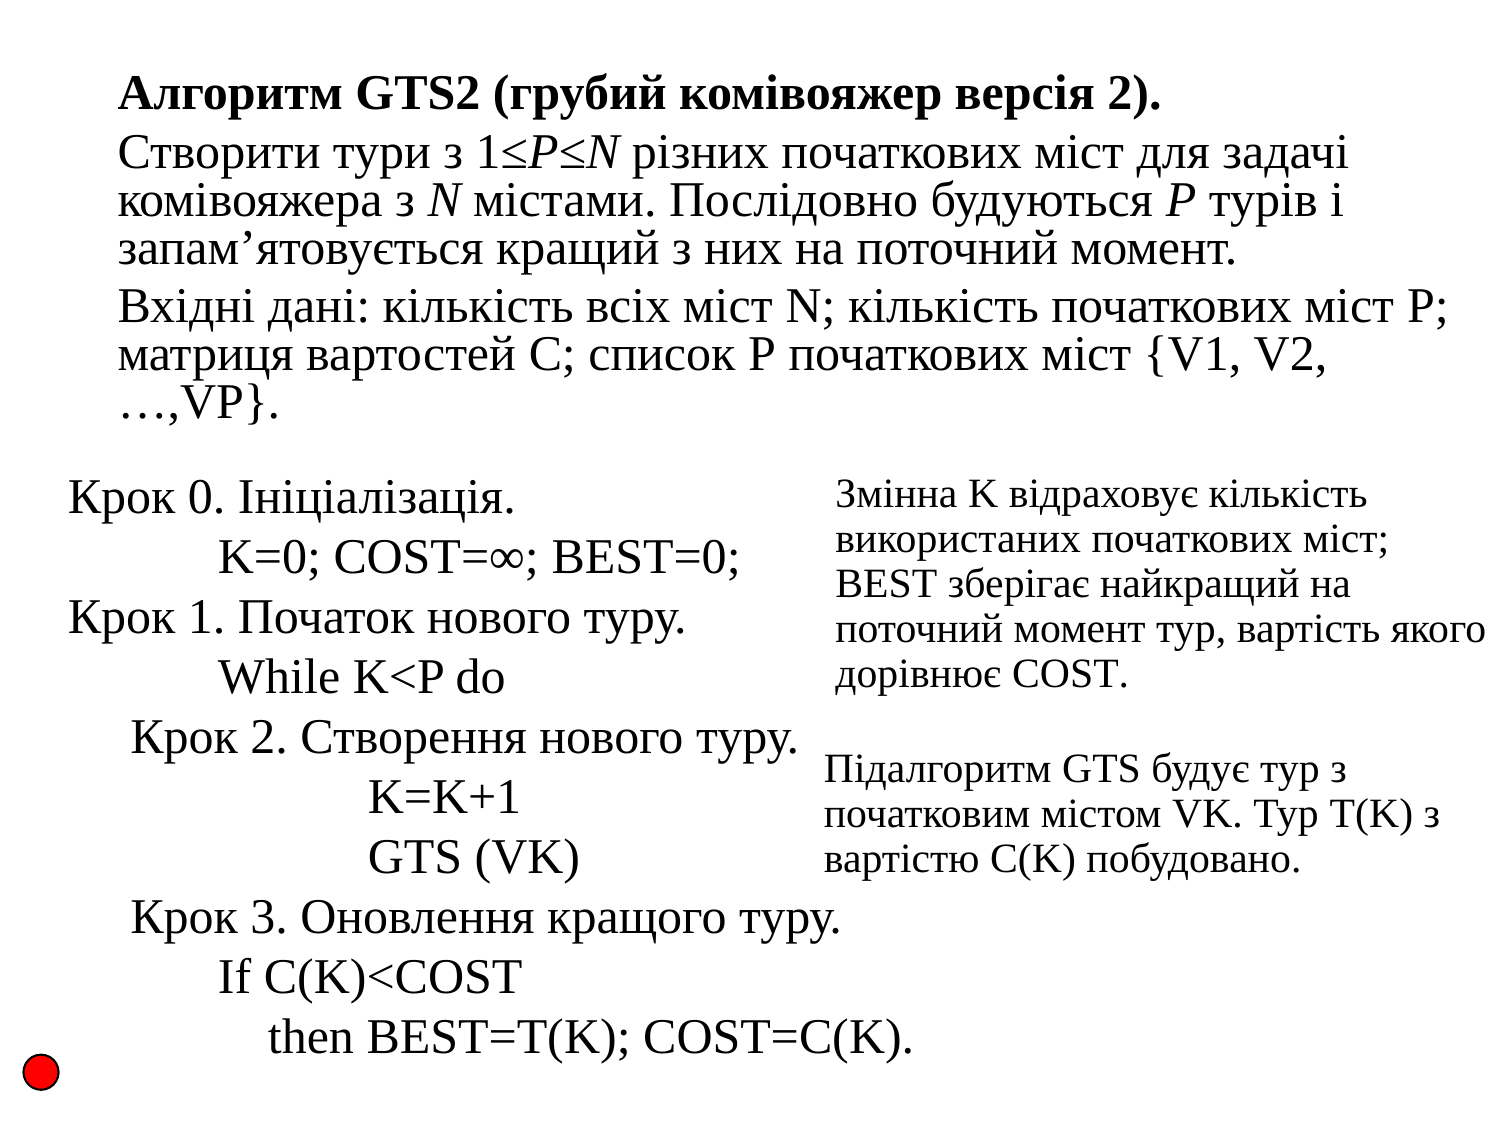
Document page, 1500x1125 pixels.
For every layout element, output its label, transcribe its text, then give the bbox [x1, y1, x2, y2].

list Алгоритм GTS2 (грубий комівояжер версія 2). Створити тури з 1≤P≤N різних початкових міст для задачі комівояжера з N містами. Послідовно будуються P турів і запам’ятовується кращий з них на поточний момент. Вхідні дані: кількість всіх міст N; кількість початкових міст P; матриця вартостей C; список P початкових міст {V1, V2, …,VP}. [0, 58, 1500, 445]
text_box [52, 455, 1500, 1071]
text_box [23, 1054, 58, 1090]
